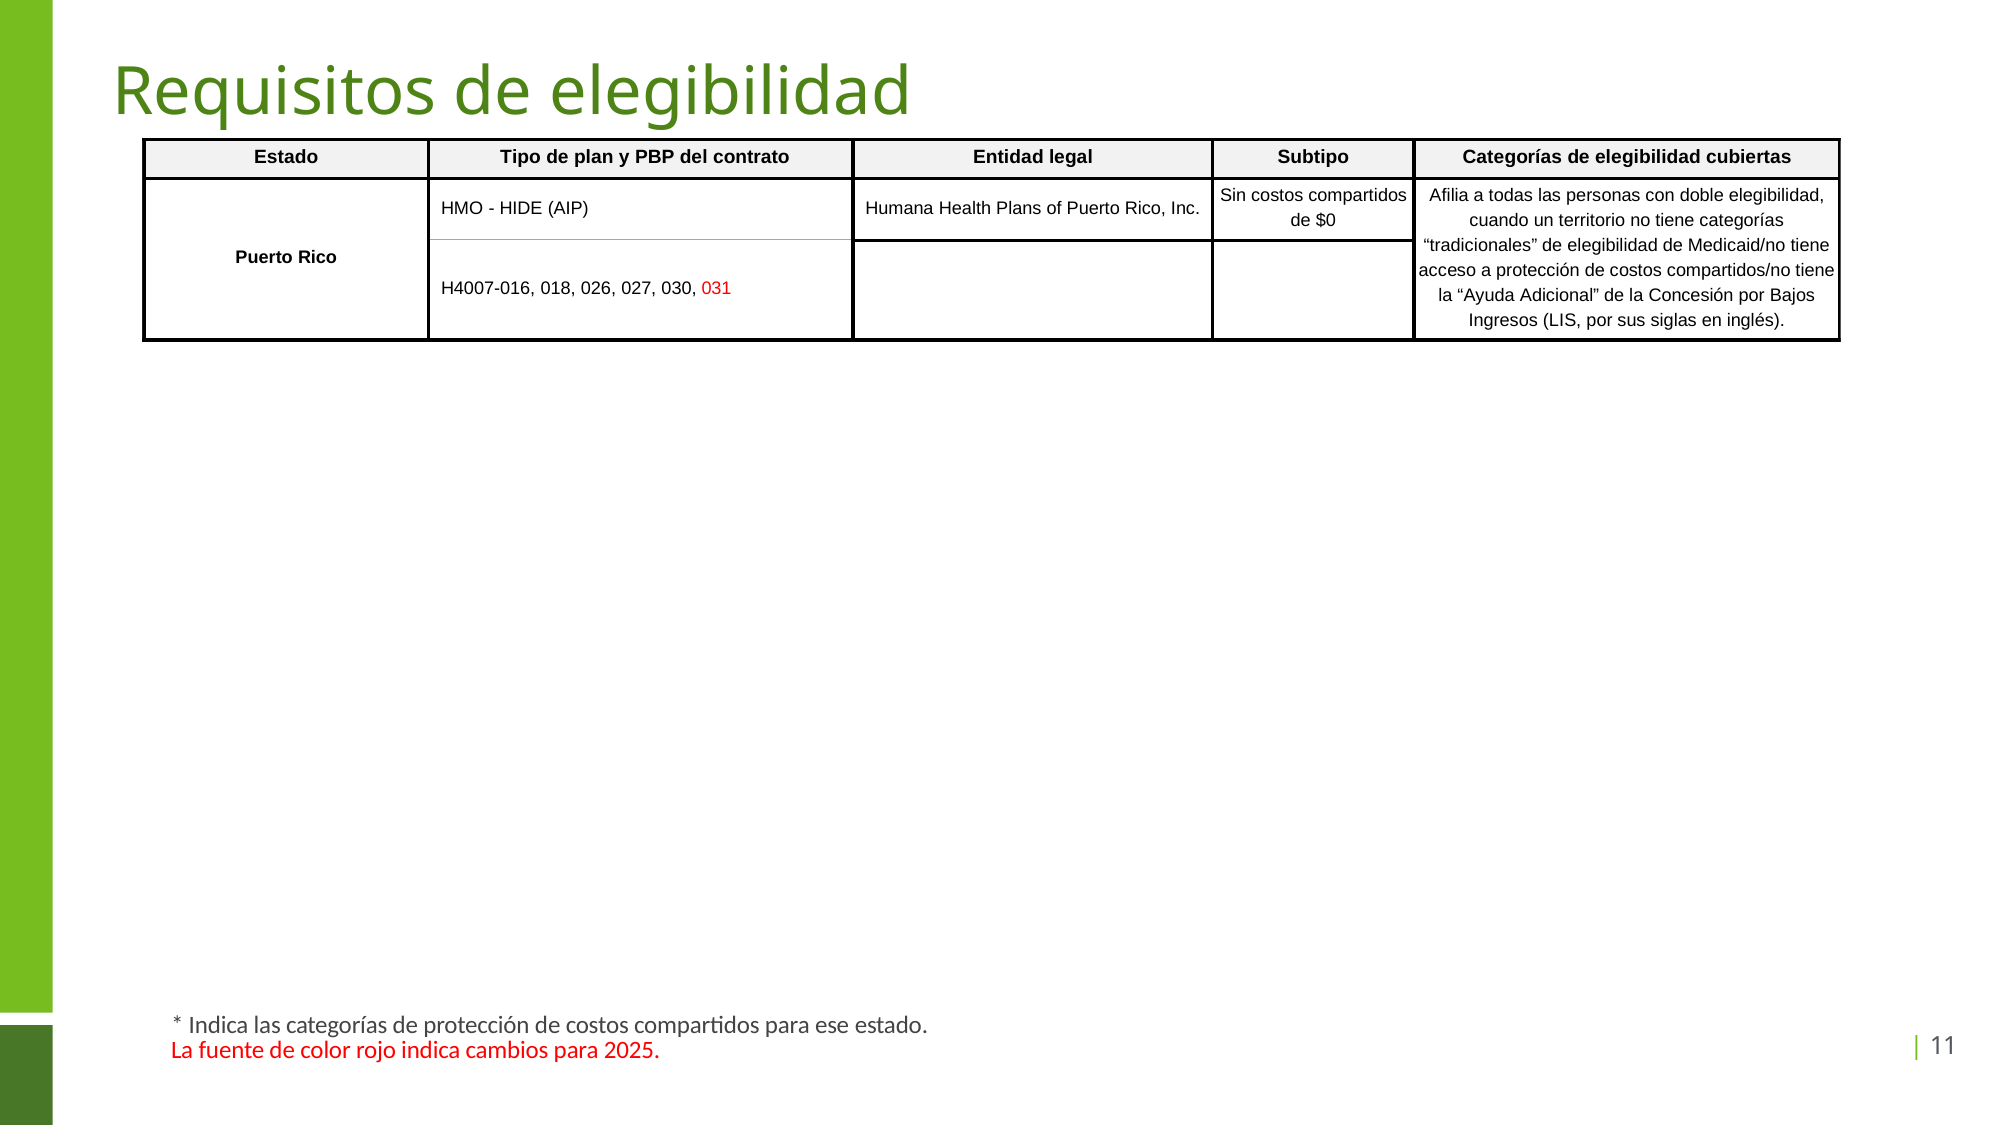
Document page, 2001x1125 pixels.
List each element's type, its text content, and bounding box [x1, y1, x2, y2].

text_box * Indica las categorías de protección de costos compartidos para ese estado. La fuente de color rojo indica cambios para 2025. [169, 1012, 1895, 1064]
slide_number | 11 [1894, 1037, 1988, 1125]
title Requisitos de elegibilidad [110, 45, 1552, 236]
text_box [142, 137, 1841, 991]
